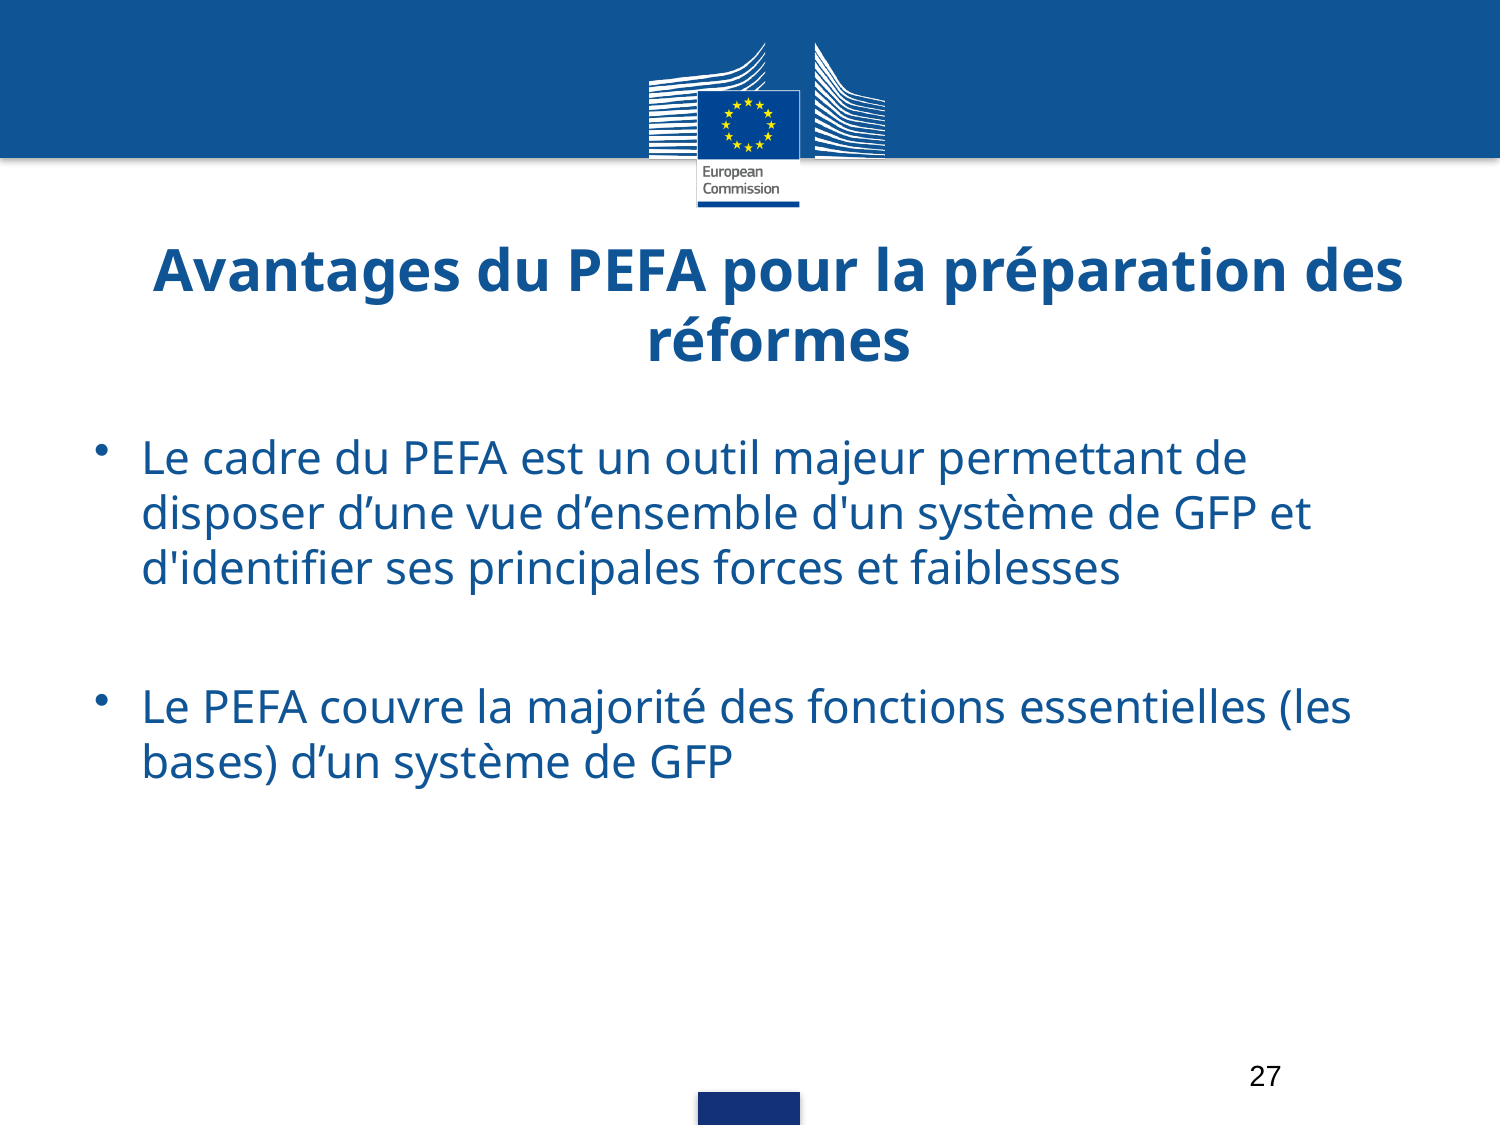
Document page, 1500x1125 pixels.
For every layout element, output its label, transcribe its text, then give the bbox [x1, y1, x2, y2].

list Le cadre du PEFA est un outil majeur permettant de disposer d’une vue d’ensemble d'un système de GFP et d'identifier ses principales forces et faiblesses Le PEFA couvre la majorité des fonctions essentielles (les bases) d’un système de GFP [3, 420, 1452, 1125]
picture [649, 42, 885, 208]
slide_number 27 [1234, 1024, 1425, 1101]
title Avantages du PEFA pour la préparation des réformes [0, 221, 1500, 385]
